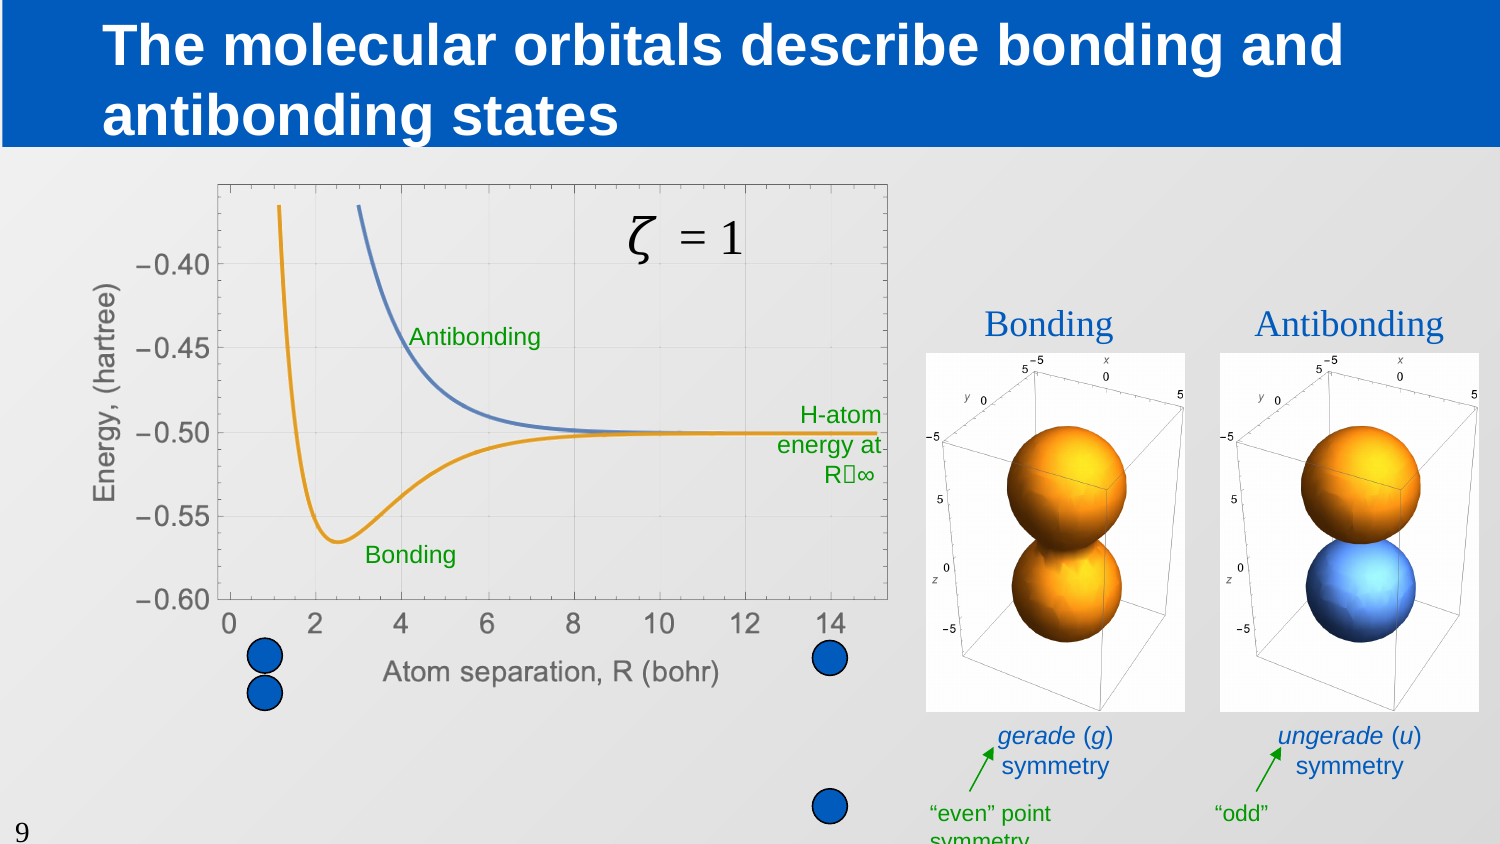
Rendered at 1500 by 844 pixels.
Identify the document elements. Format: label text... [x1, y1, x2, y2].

text_box [812, 788, 848, 824]
text_box gerade (g) symmetry [925, 719, 1186, 787]
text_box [925, 352, 1186, 713]
text_box Antibonding [1239, 291, 1461, 350]
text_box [1219, 352, 1481, 713]
text_box “odd” [1200, 791, 1313, 834]
slide_number 9 [0, 806, 101, 844]
text_box ungerade (u) symmetry [1219, 719, 1480, 787]
text_box “even” point symmetry [914, 791, 1172, 844]
text_box [249, 700, 281, 711]
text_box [1256, 746, 1282, 792]
text_box Bonding [969, 291, 1142, 350]
title The molecular orbitals describe bonding and antibonding states [87, 0, 1363, 147]
picture [87, 184, 890, 691]
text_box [969, 746, 994, 792]
